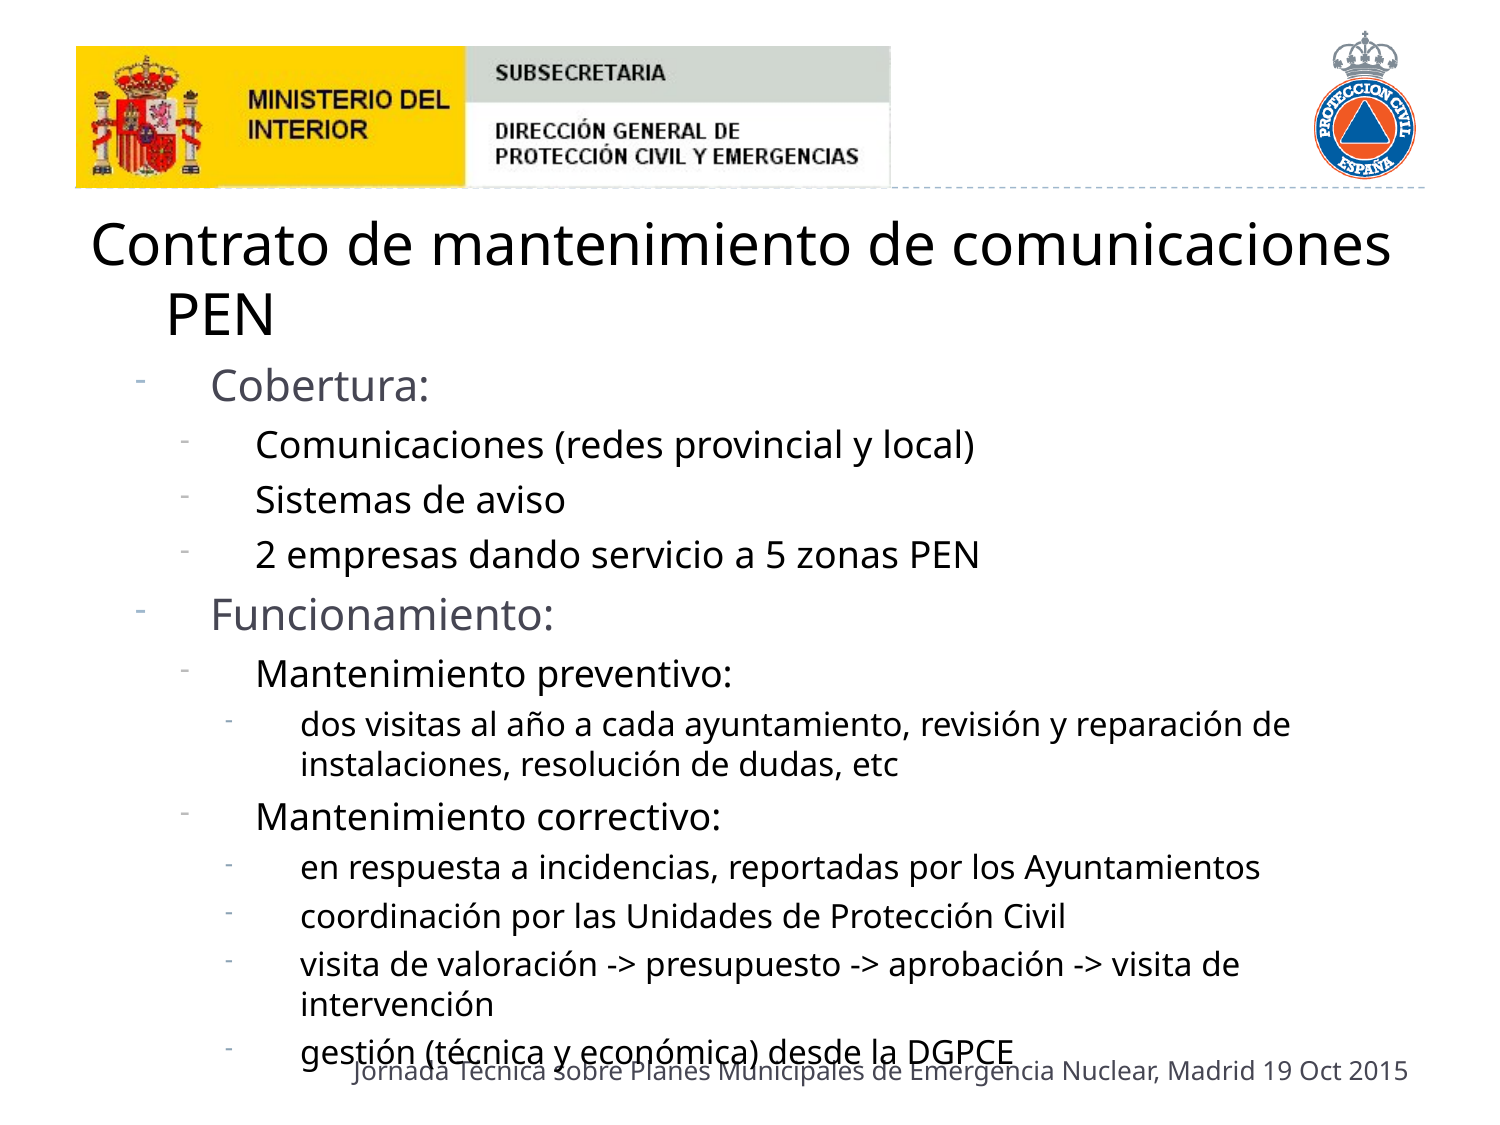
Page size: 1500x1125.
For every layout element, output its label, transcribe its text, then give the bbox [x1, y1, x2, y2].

picture [1302, 25, 1424, 185]
picture [76, 46, 891, 188]
list Contrato de mantenimiento de comunicaciones PEN Cobertura: Comunicaciones (redes provincial y local) Sistemas de aviso 2 empresas dando servicio a 5 zonas PEN Funcionamiento: Mantenimiento preventivo: dos visitas al año a cada ayuntamiento, revisión y reparación de instalaciones, resolución de dudas, etc Mantenimiento correctivo: en respuesta a incidencias, reportadas por los Ayuntamientos coordinación por las Unidades de Protección Civil visita de valoración -> presupuesto -> aprobación -> visita de intervención gestión (técnica y económica) desde la DGPCE [74, 199, 1426, 1006]
